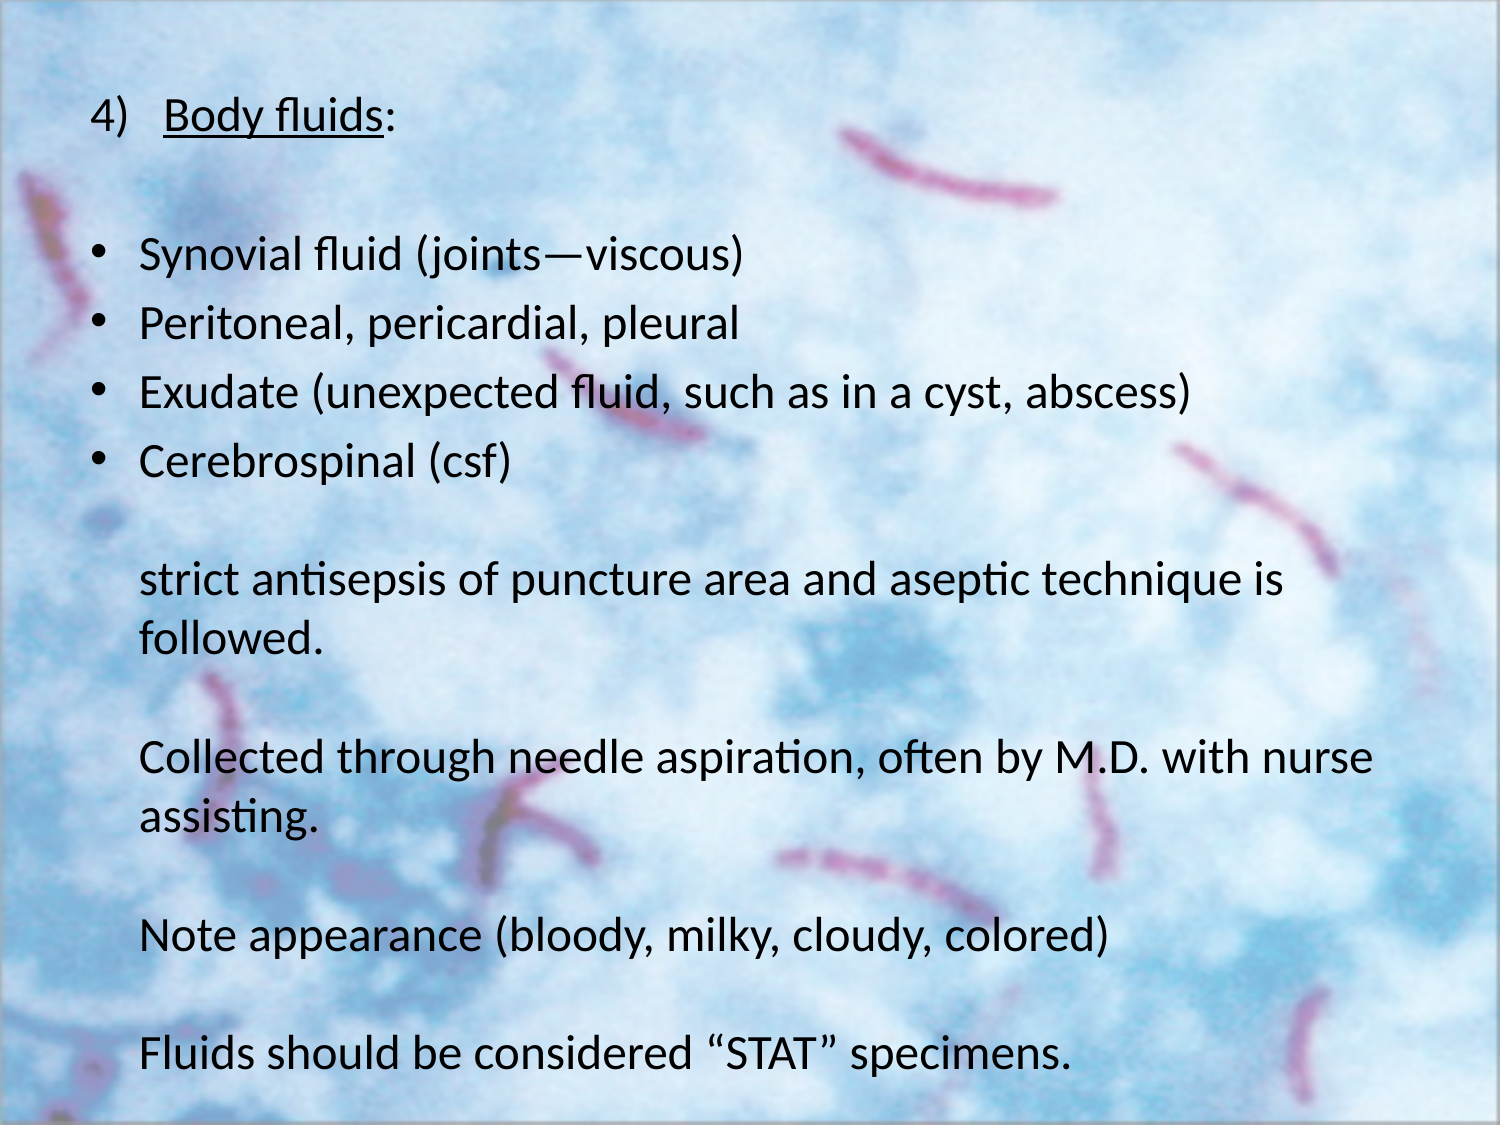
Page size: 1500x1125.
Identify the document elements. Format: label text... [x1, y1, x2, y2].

list Body fluids: Synovial fluid (joints—viscous) Peritoneal, pericardial, pleural Exudate (unexpected fluid, such as in a cyst, abscess) Cerebrospinal (csf) strict antisepsis of puncture area and aseptic technique is followed. Collected through needle aspiration, often by M.D. with nurse assisting. Note appearance (bloody, milky, cloudy, colored) Fluids should be considered “STAT” specimens. [75, 75, 1425, 1088]
